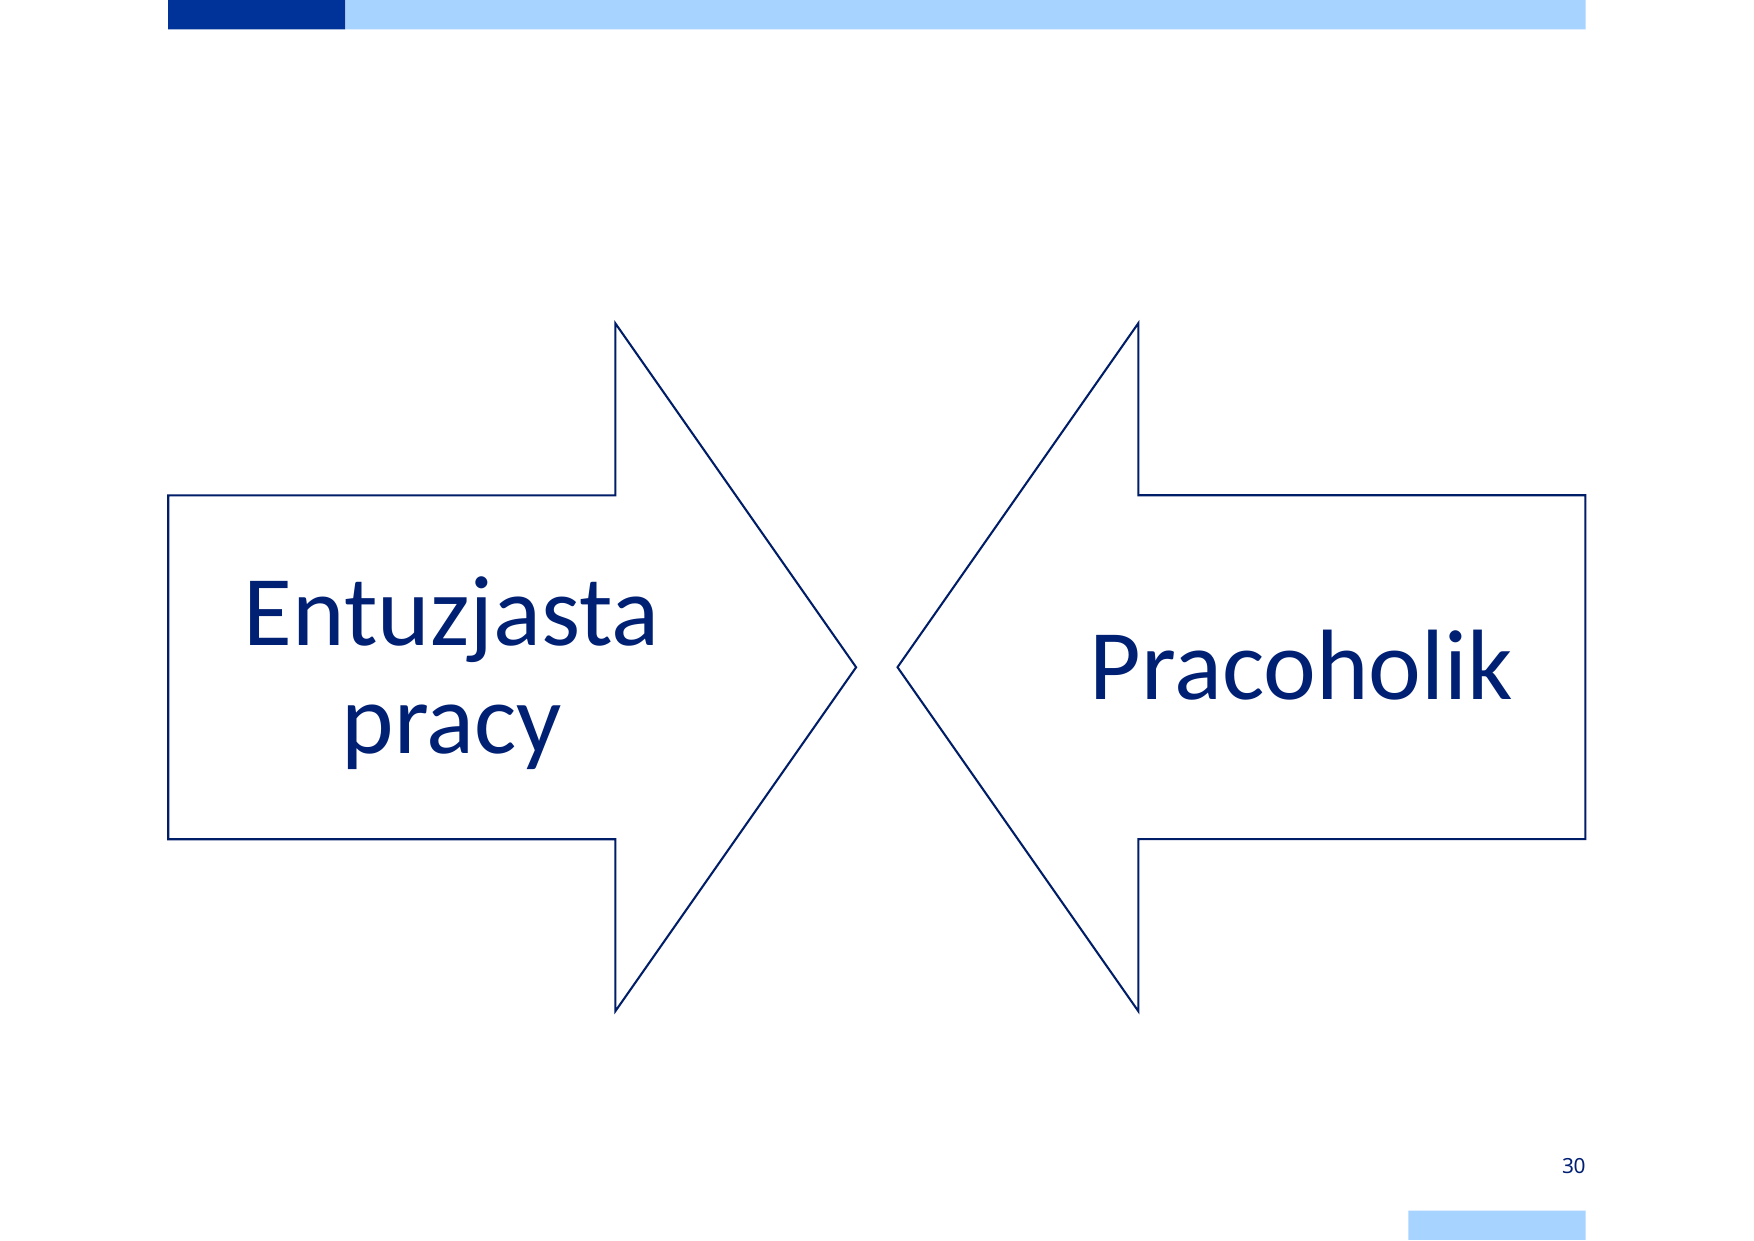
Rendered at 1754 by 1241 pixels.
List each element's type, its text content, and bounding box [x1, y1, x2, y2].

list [168, 241, 1586, 1093]
slide_number 30 [1408, 1151, 1586, 1182]
